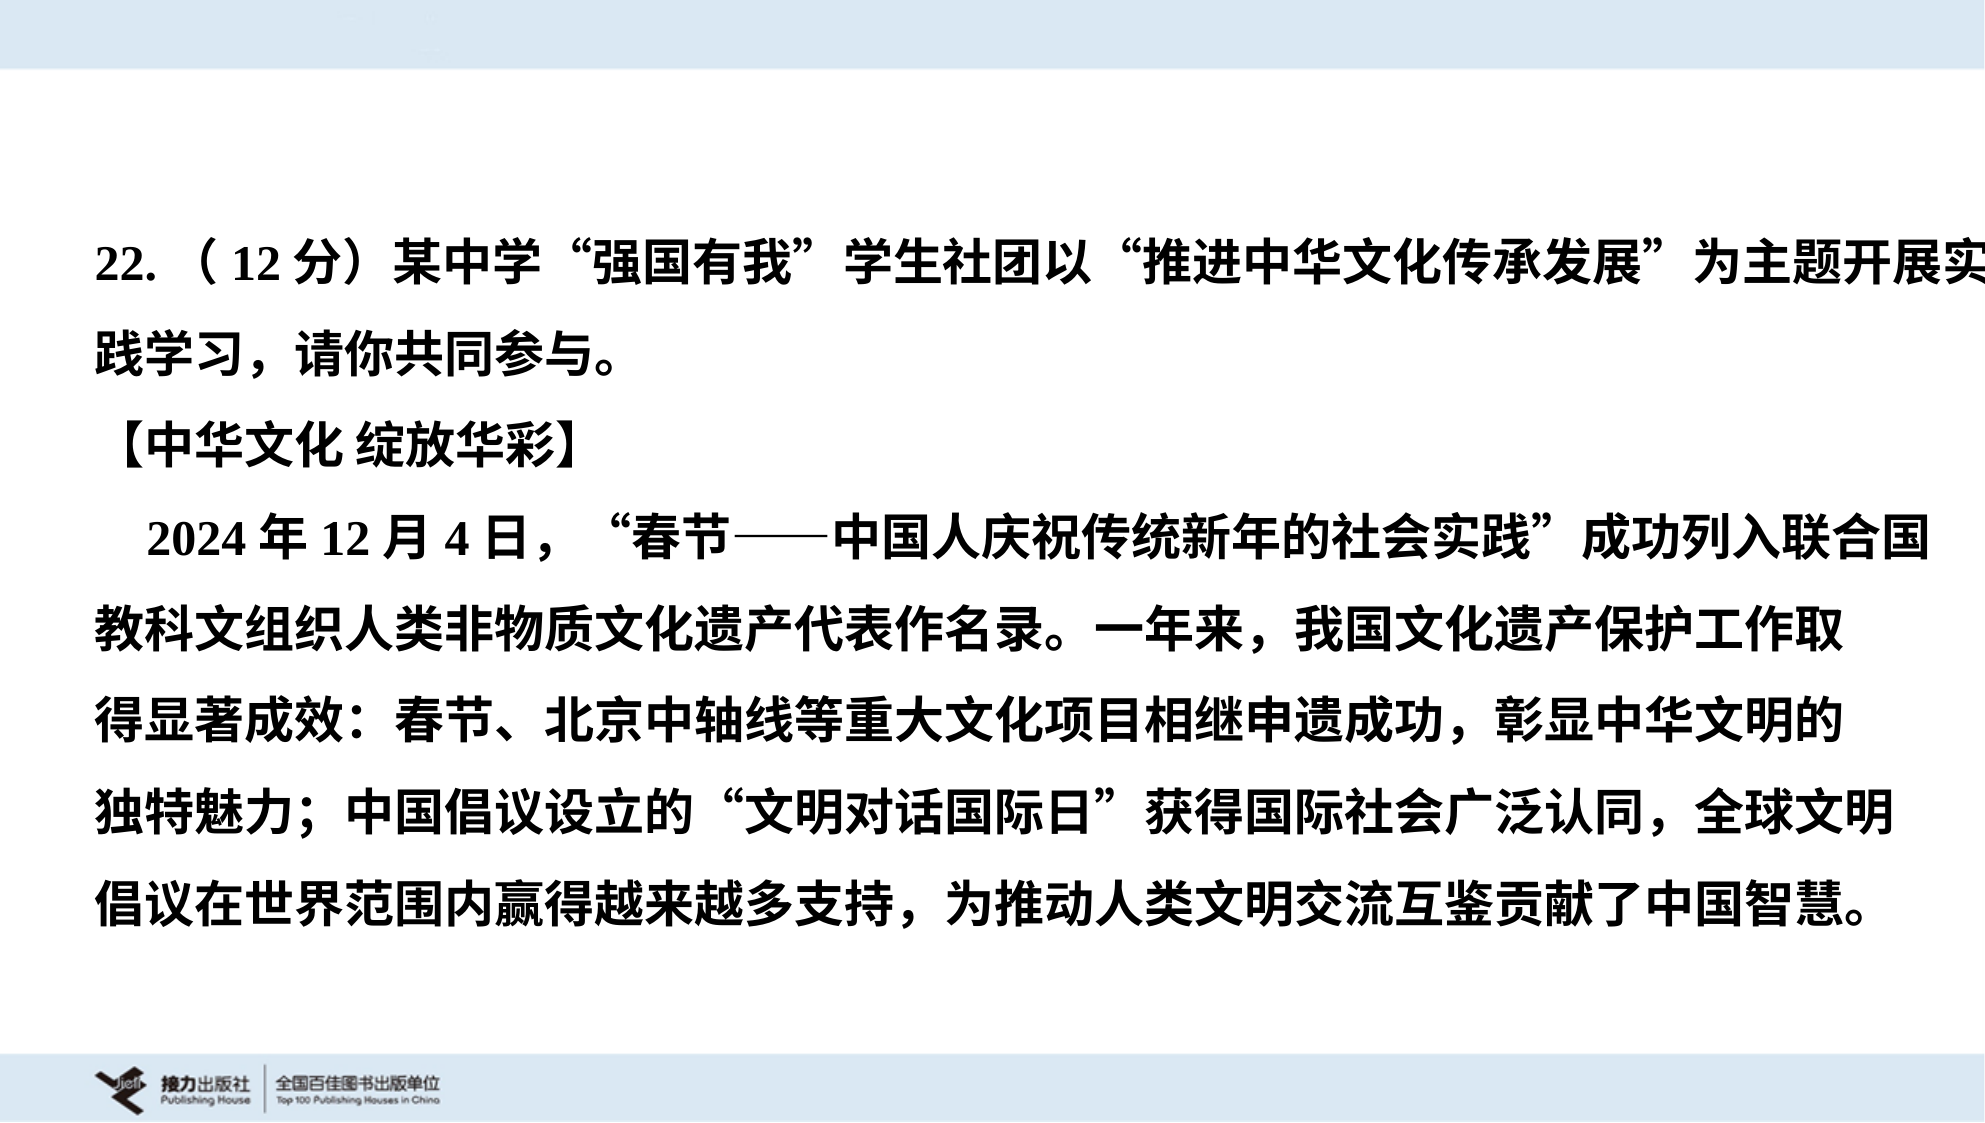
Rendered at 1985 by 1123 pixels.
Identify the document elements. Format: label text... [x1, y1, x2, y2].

text_box 22.（12分）某中学“强国有我”学生社团以“推进中华文化传承发展”为主题开展实 践学习，请你共同参与。 【中华文化 绽放华彩】 2024年12月4日，“春节——中国人庆祝传统新年的社会实践”成功列入联合国 教科文组织人类非物质文化遗产代表作名录。一年来，我国文化遗产保护工作取 得显著成效：春节、北京中轴线等重大文化项目相继申遗成功，彰显中华文明的 独特魅力；中国倡议设立的“文明对话国际日”获得国际社会广泛认同，全球文明 倡议在世界范围内赢得越来越多支持，为推动人类文明交流互鉴贡献了中国智慧。 [94, 198, 1892, 933]
picture [0, 0, 1985, 1122]
